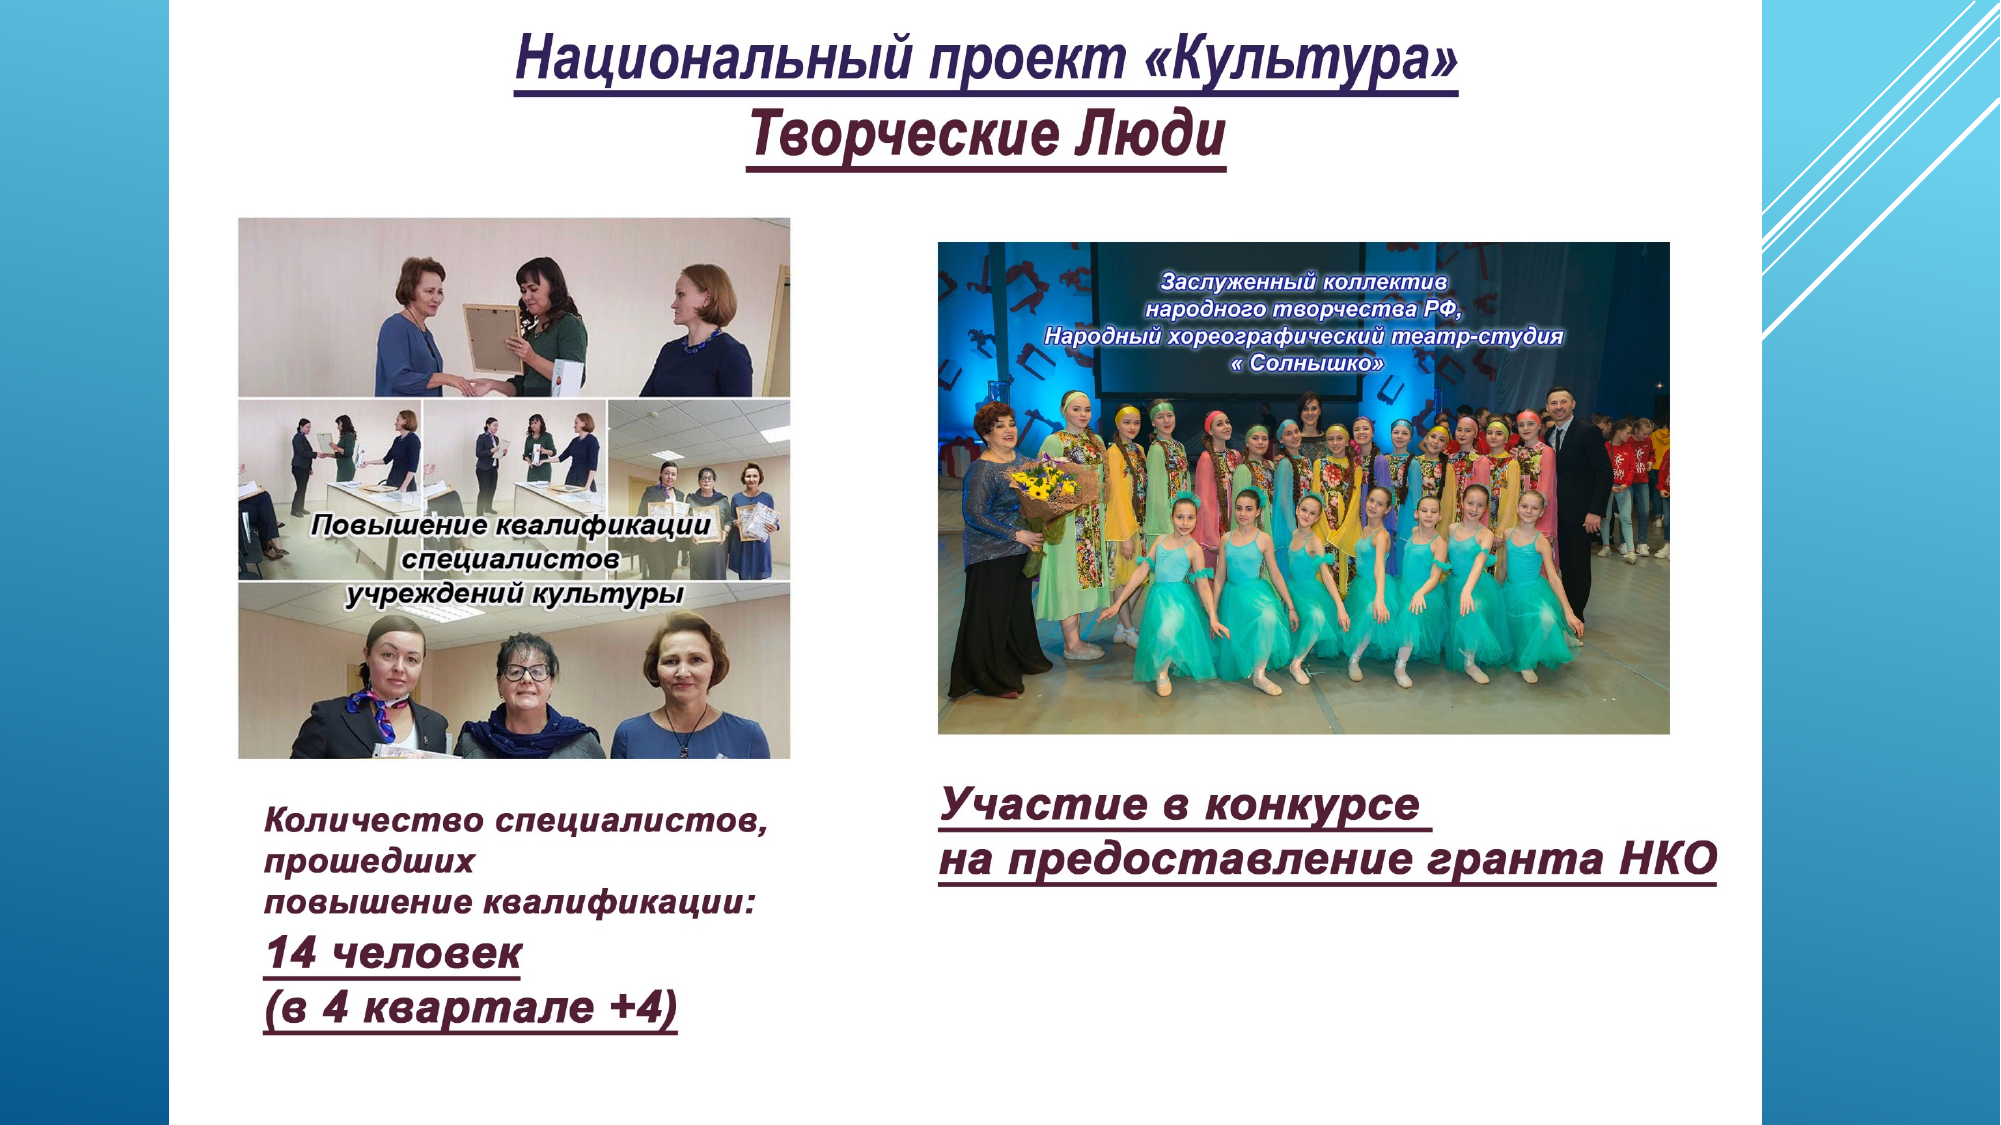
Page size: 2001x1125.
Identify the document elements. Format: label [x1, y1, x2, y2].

picture [169, 0, 1762, 1125]
